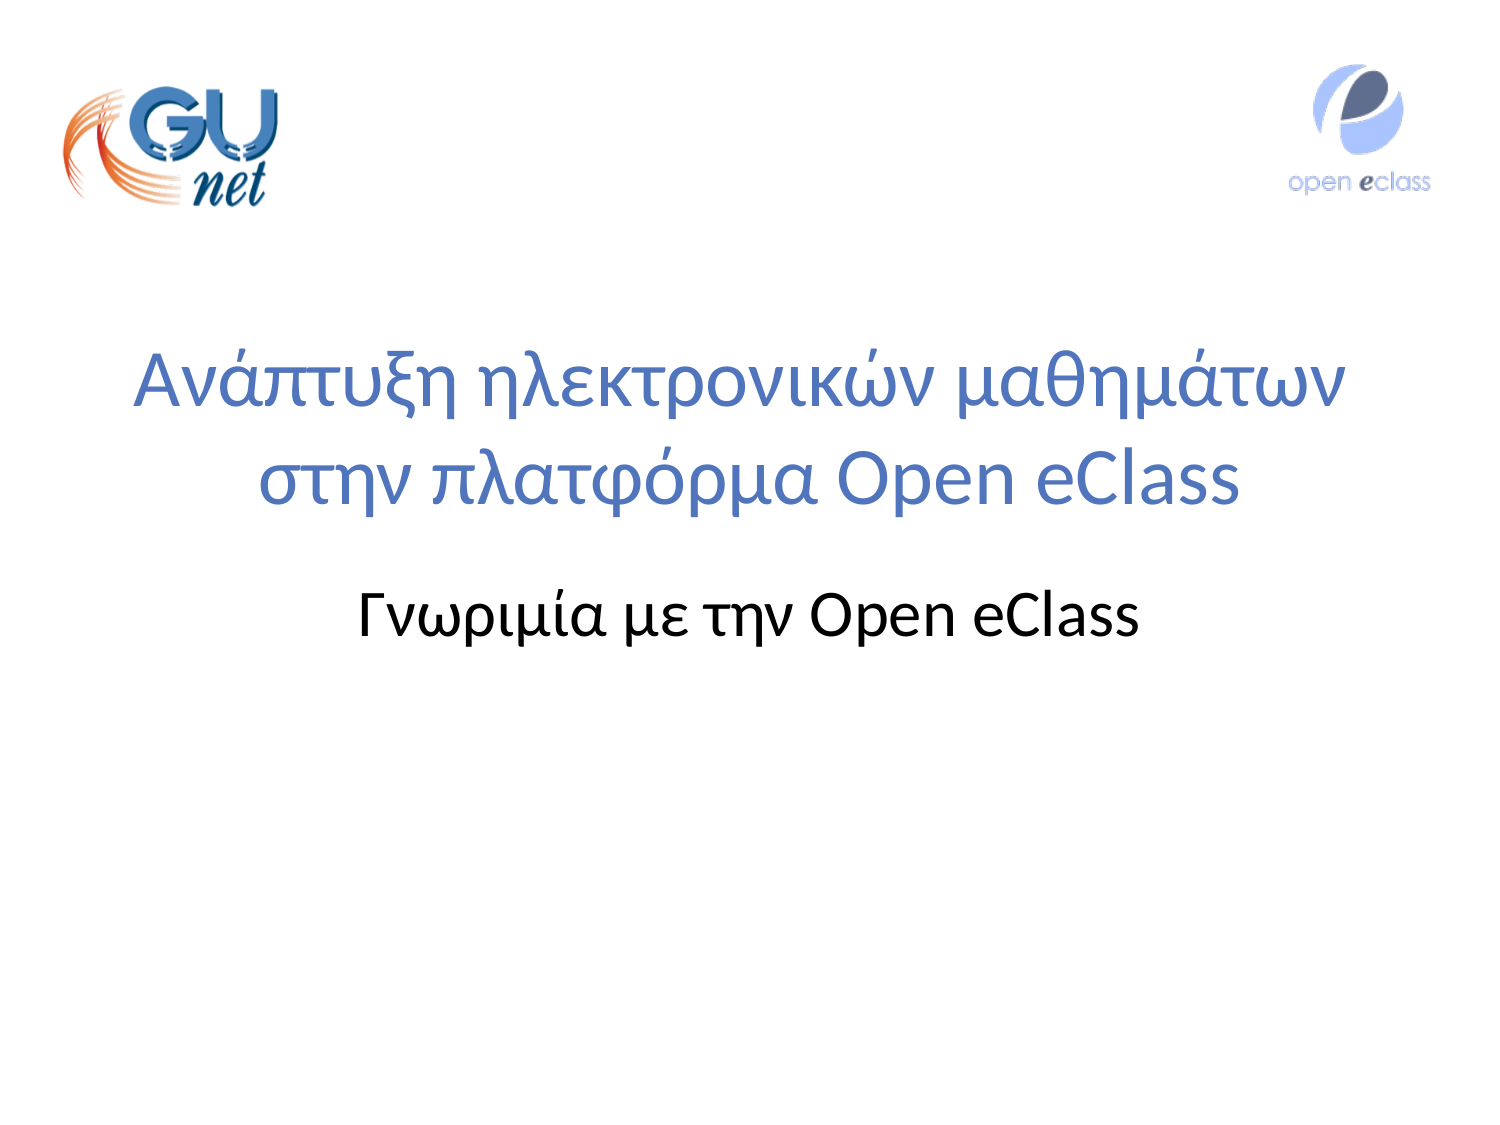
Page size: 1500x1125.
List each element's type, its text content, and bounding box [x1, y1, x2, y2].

subtitle Γνωριμία με την Open eClass [112, 562, 1388, 808]
title Ανάπτυξη ηλεκτρονικών μαθημάτων στην πλατφόρμα Open eClass [112, 302, 1388, 544]
picture [52, 73, 288, 220]
picture [1281, 55, 1437, 201]
